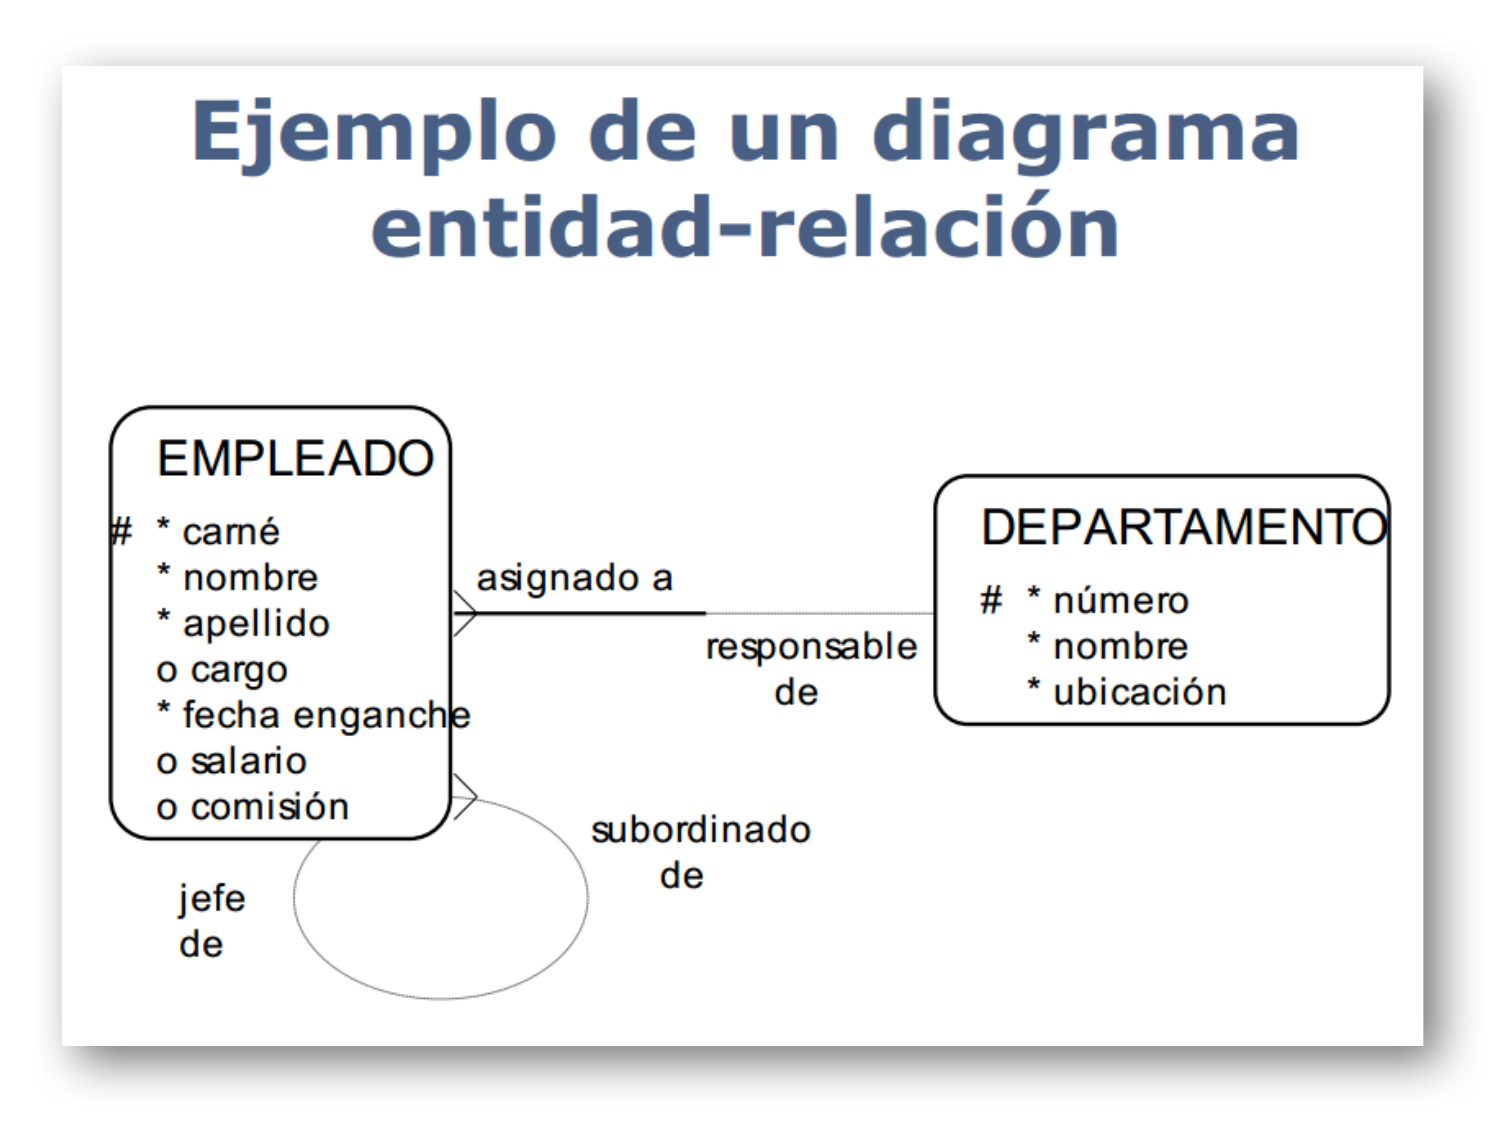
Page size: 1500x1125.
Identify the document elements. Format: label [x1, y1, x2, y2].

picture [61, 66, 1424, 1046]
